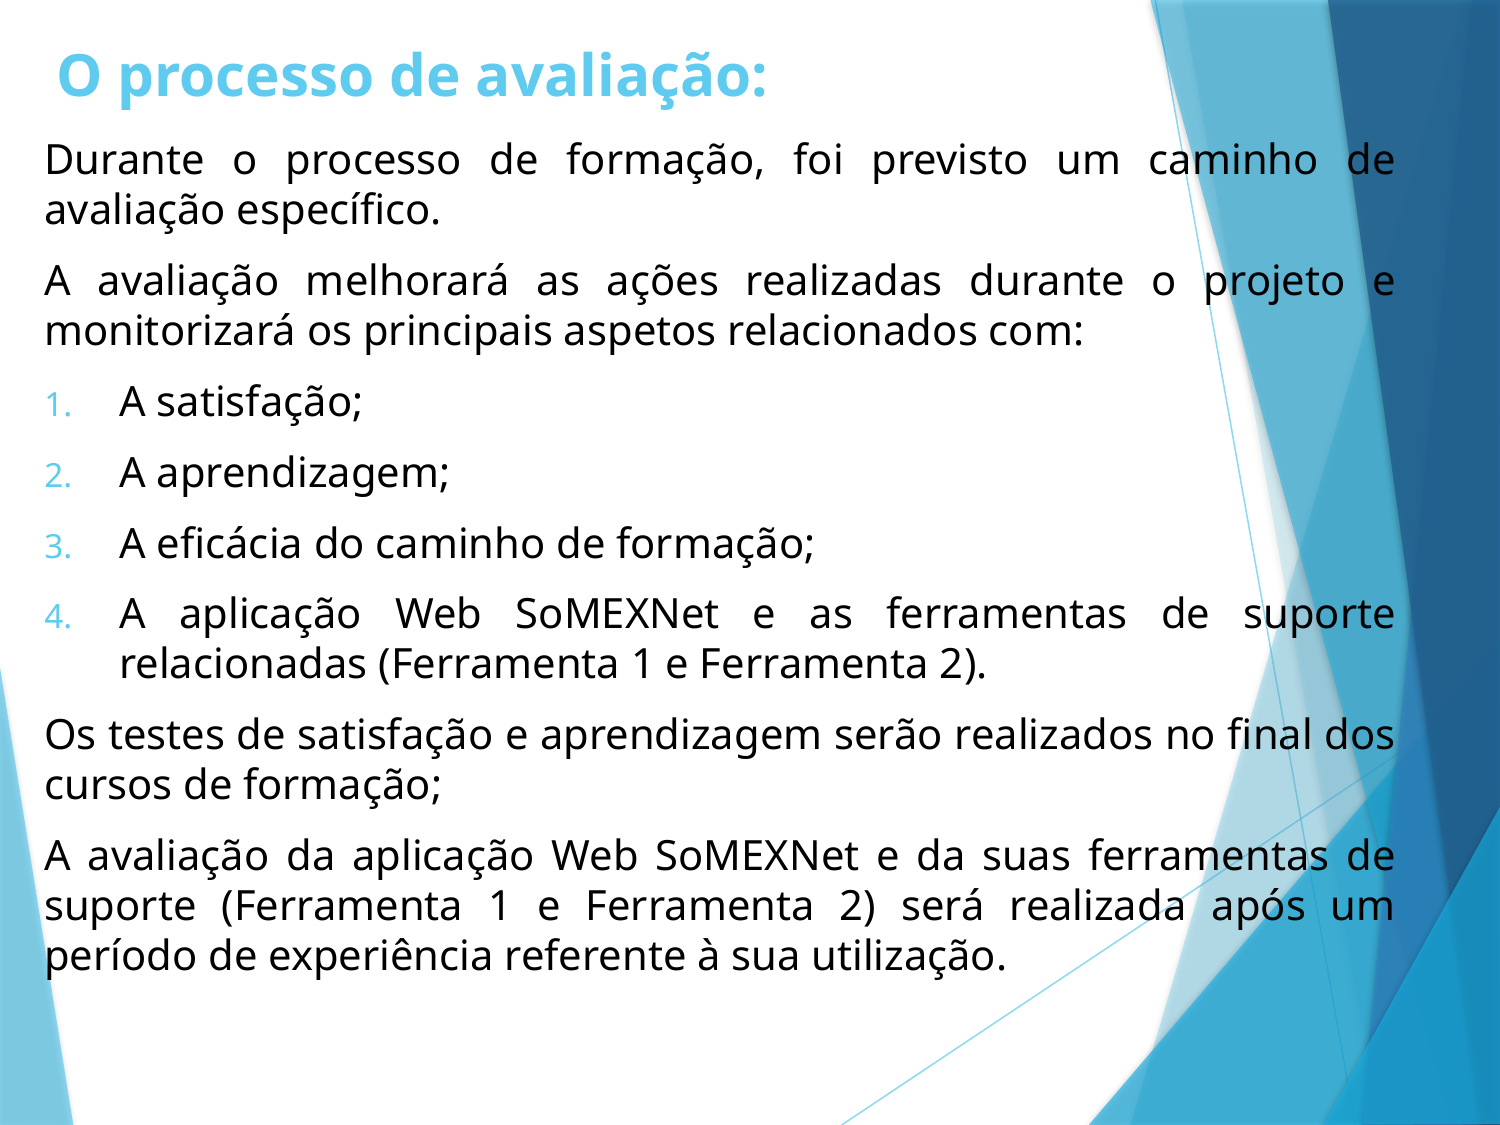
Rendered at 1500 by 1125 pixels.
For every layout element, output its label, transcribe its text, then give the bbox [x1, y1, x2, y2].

text_box Durante o processo de formação, foi previsto um caminho de avaliação específico. A avaliação melhorará as ações realizadas durante o projeto e monitorizará os principais aspetos relacionados com: A satisfação; A aprendizagem; A eficácia do caminho de formação; A aplicação Web SoMEXNet e as ferramentas de suporte relacionadas (Ferramenta 1 e Ferramenta 2). Os testes de satisfação e aprendizagem serão realizados no final dos cursos de formação; A avaliação da aplicação Web SoMEXNet e da suas ferramentas de suporte (Ferramenta 1 e Ferramenta 2) será realizada após um período de experiência referente à sua utilização. [29, 125, 1412, 1024]
text_box O processo de avaliação: [41, 30, 1117, 114]
